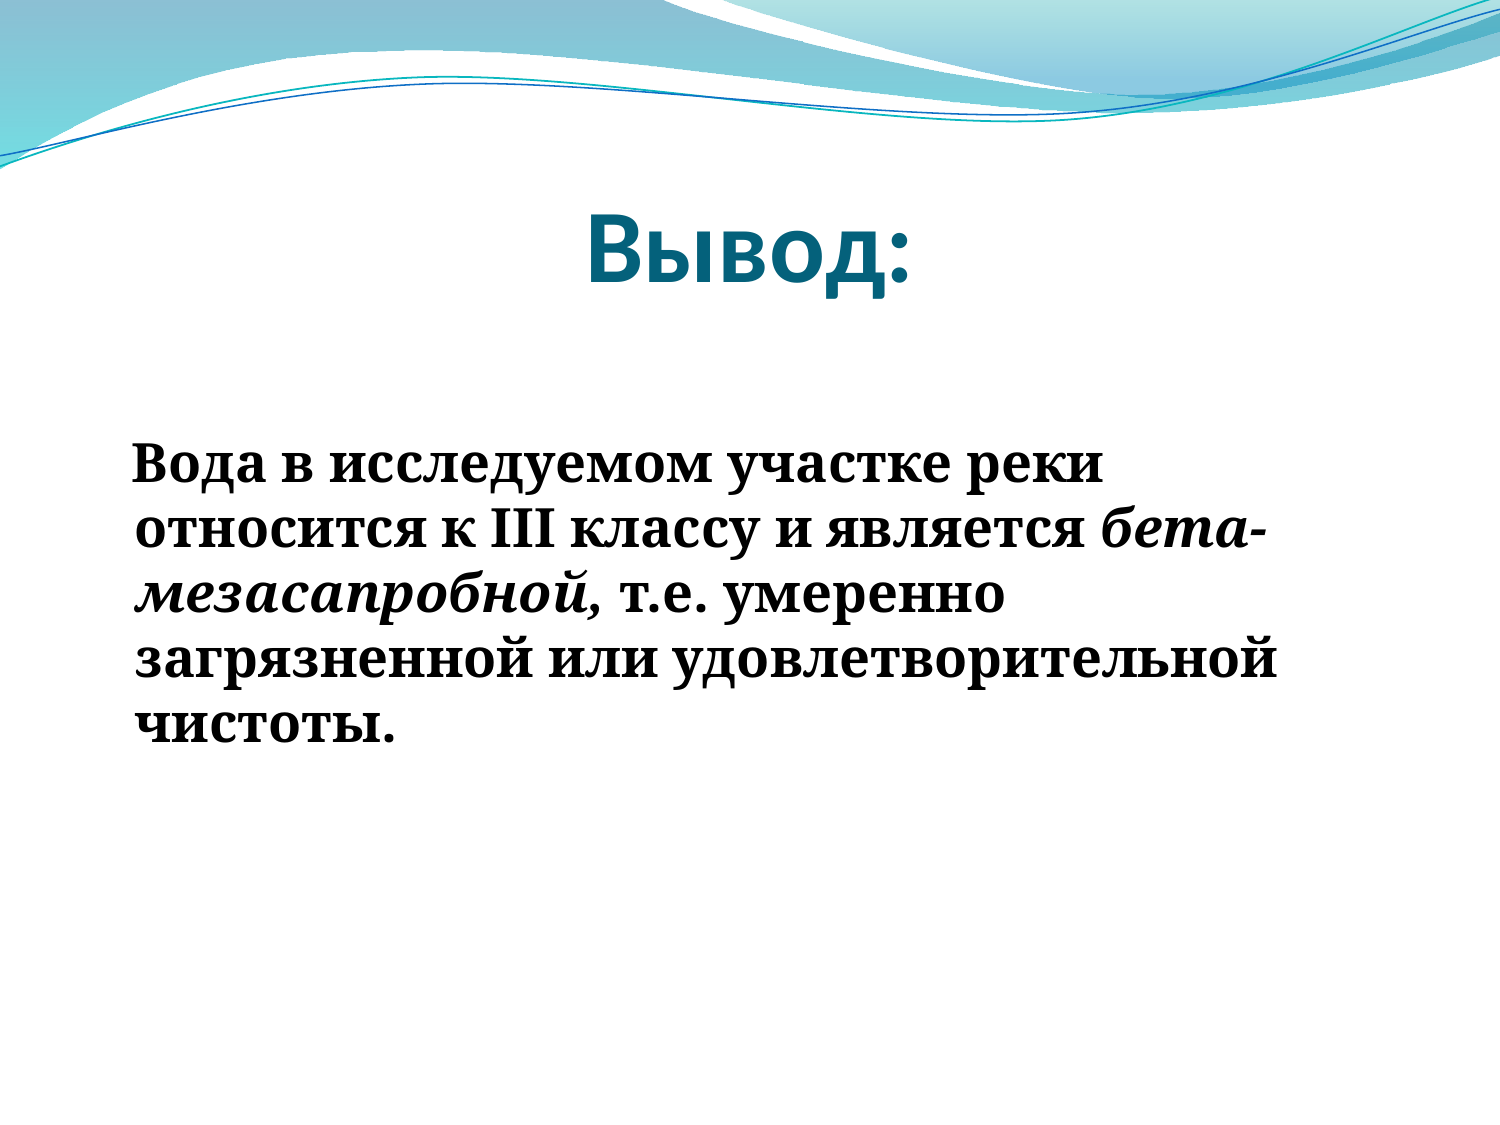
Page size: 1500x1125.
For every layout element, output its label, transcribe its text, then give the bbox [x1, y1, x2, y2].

list Вода в исследуемом участке реки относится к III классу и является бета-мезасапробной, т.е. умеренно загрязненной или удовлетворительной чистоты. [75, 420, 1425, 1038]
title Вывод: [75, 115, 1425, 303]
